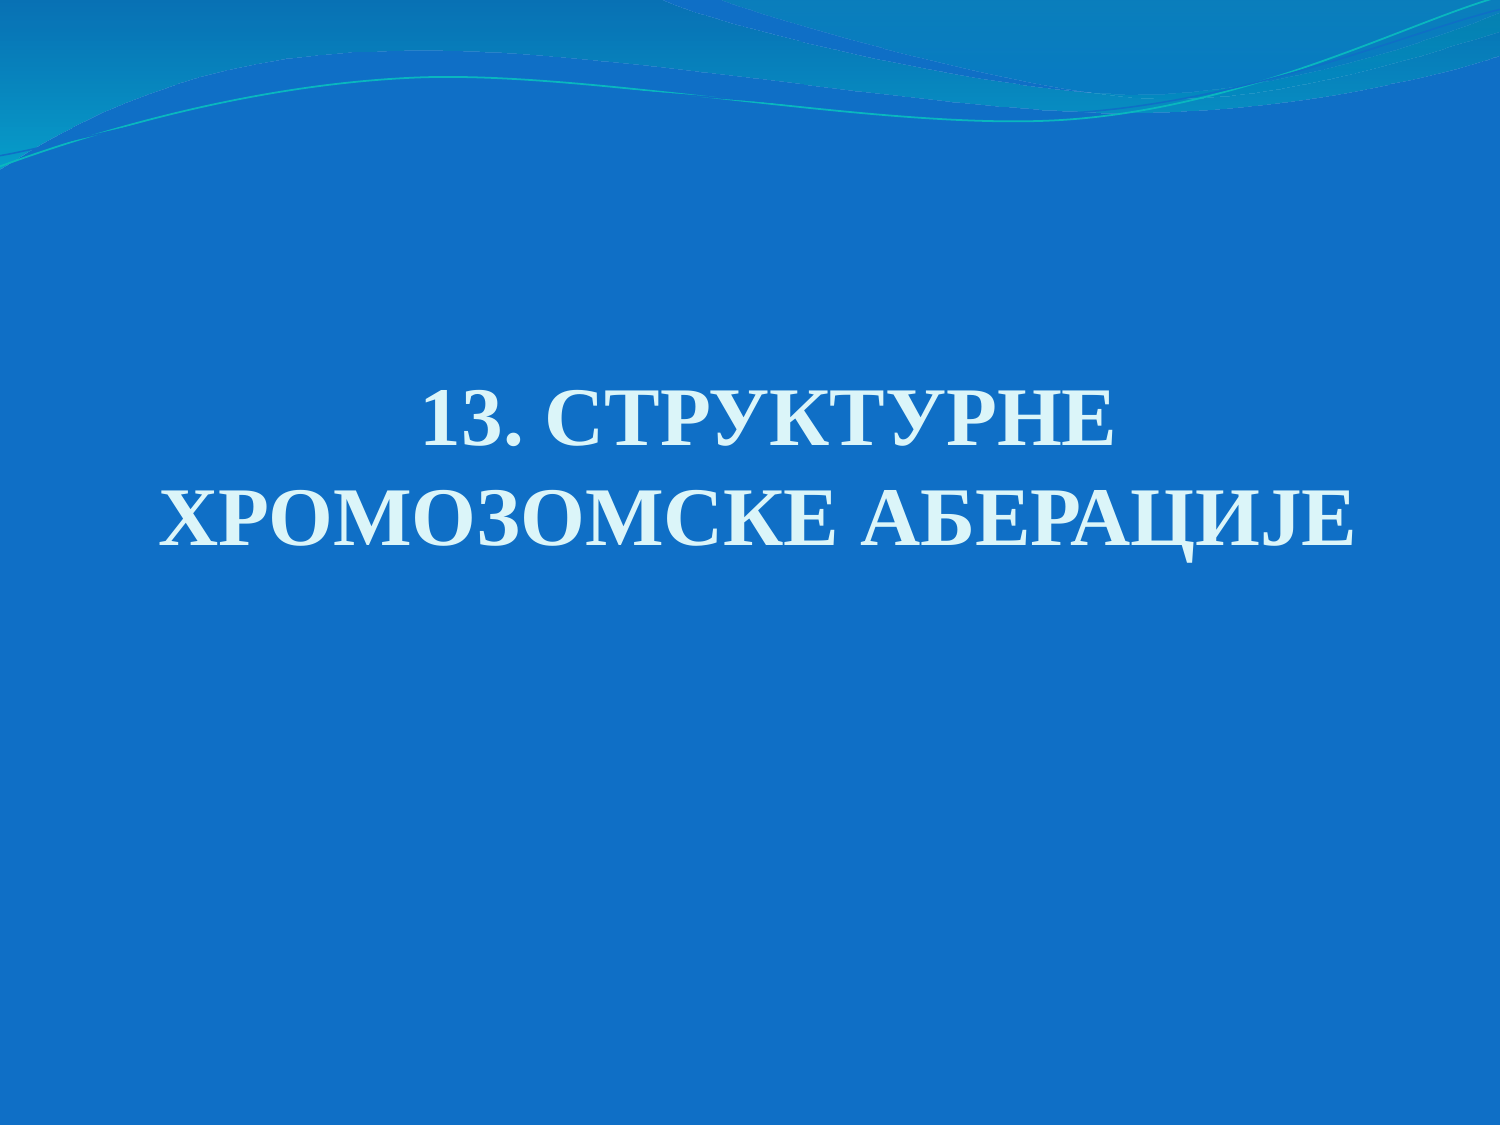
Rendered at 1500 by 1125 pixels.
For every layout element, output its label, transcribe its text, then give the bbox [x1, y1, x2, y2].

title 13. СТРУКТУРНЕ ХРОМОЗОМСКЕ АБЕРАЦИЈЕ [99, 237, 1438, 563]
